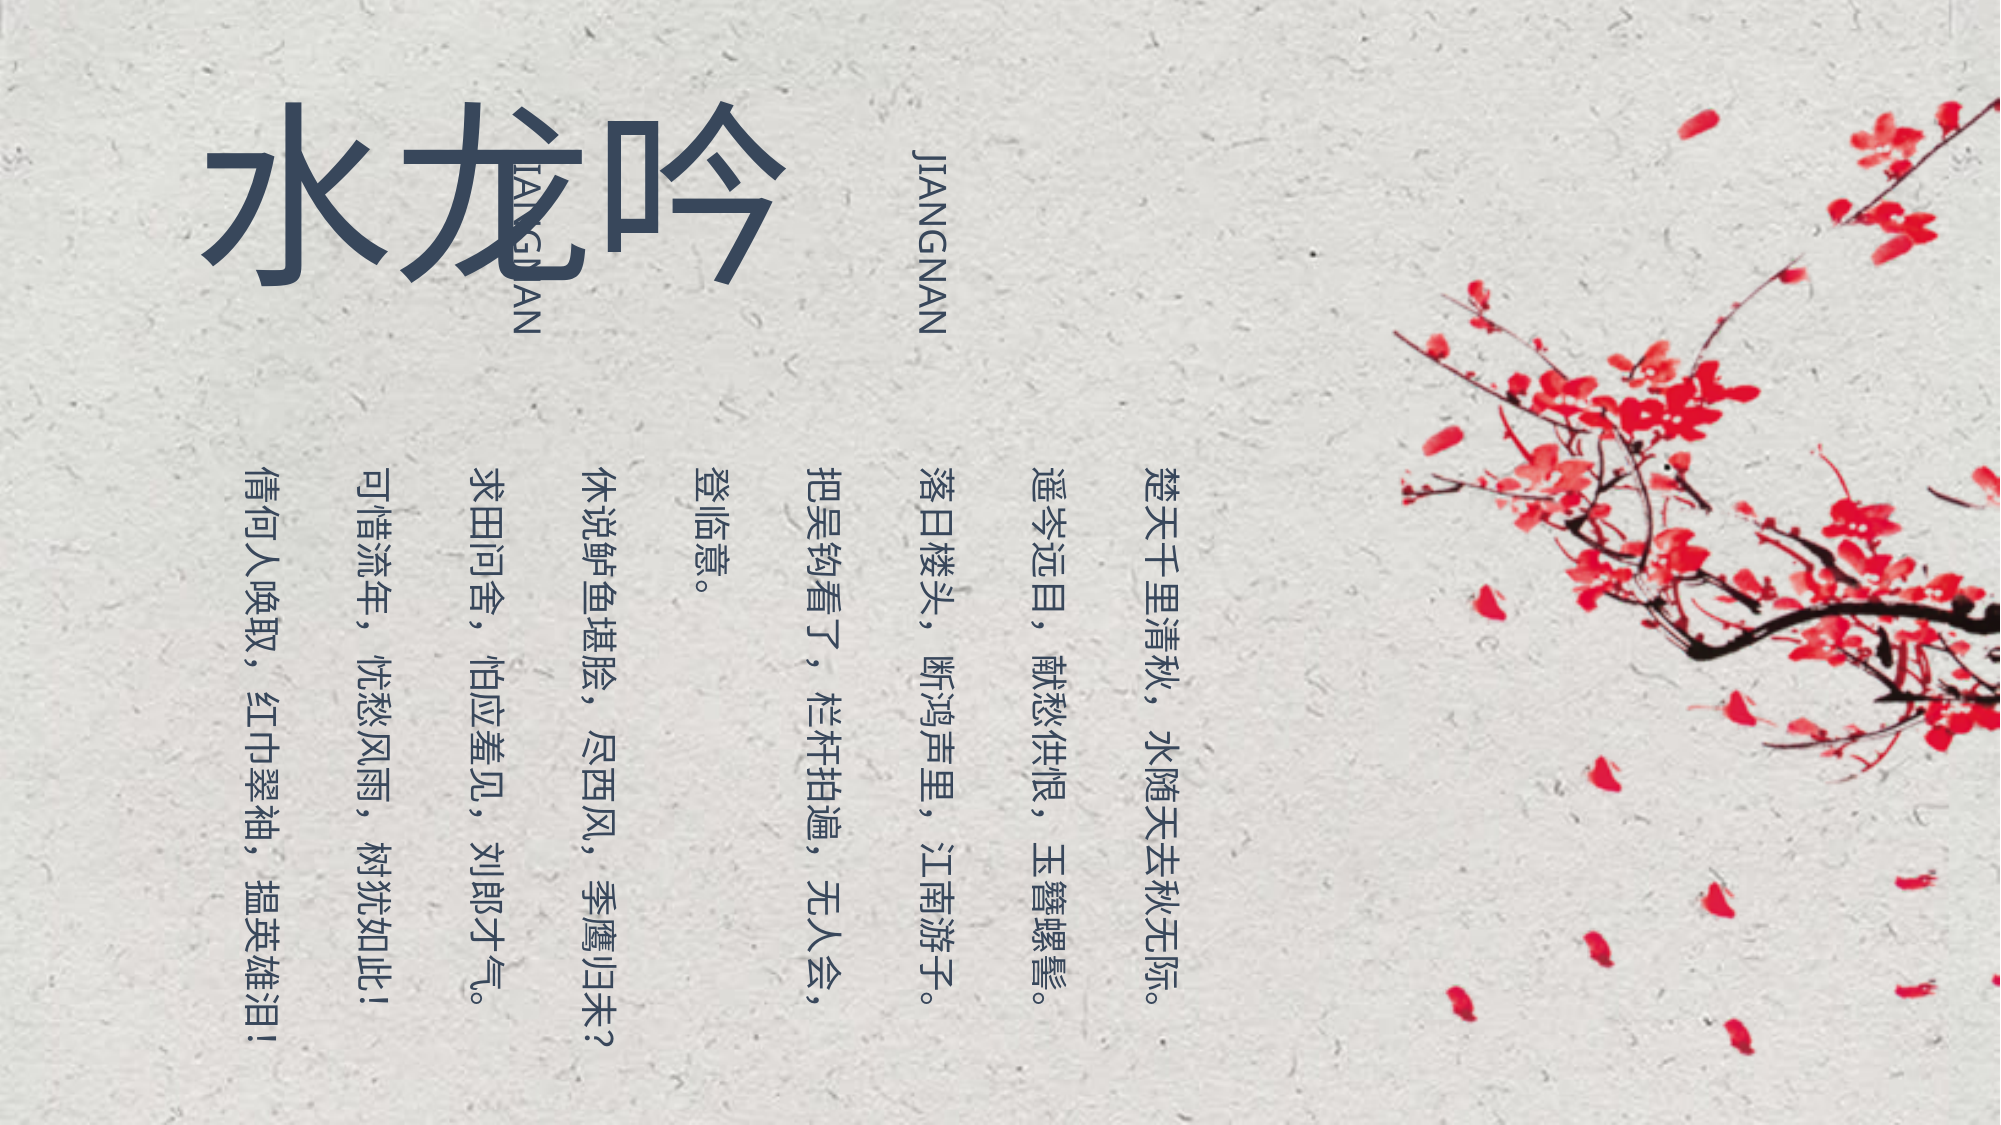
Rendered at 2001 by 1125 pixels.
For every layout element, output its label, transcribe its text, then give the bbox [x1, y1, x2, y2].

text_box 楚天千里清秋，水随天去秋无际。遥岑远目，献愁供恨，玉簪螺髻。落日楼头，断鸿声里，江南游子。把吴钩看了，栏杆拍遍，无人会，登临意。 休说鲈鱼堪脍，尽西风，季鹰归未？求田问舍，怕应羞见，刘郎才气。可惜流年，忧愁风雨，树犹如此！倩何人唤取，红巾翠袖，揾英雄泪！ [224, 452, 1261, 1059]
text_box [178, 63, 1261, 359]
picture [0, 0, 2000, 1125]
